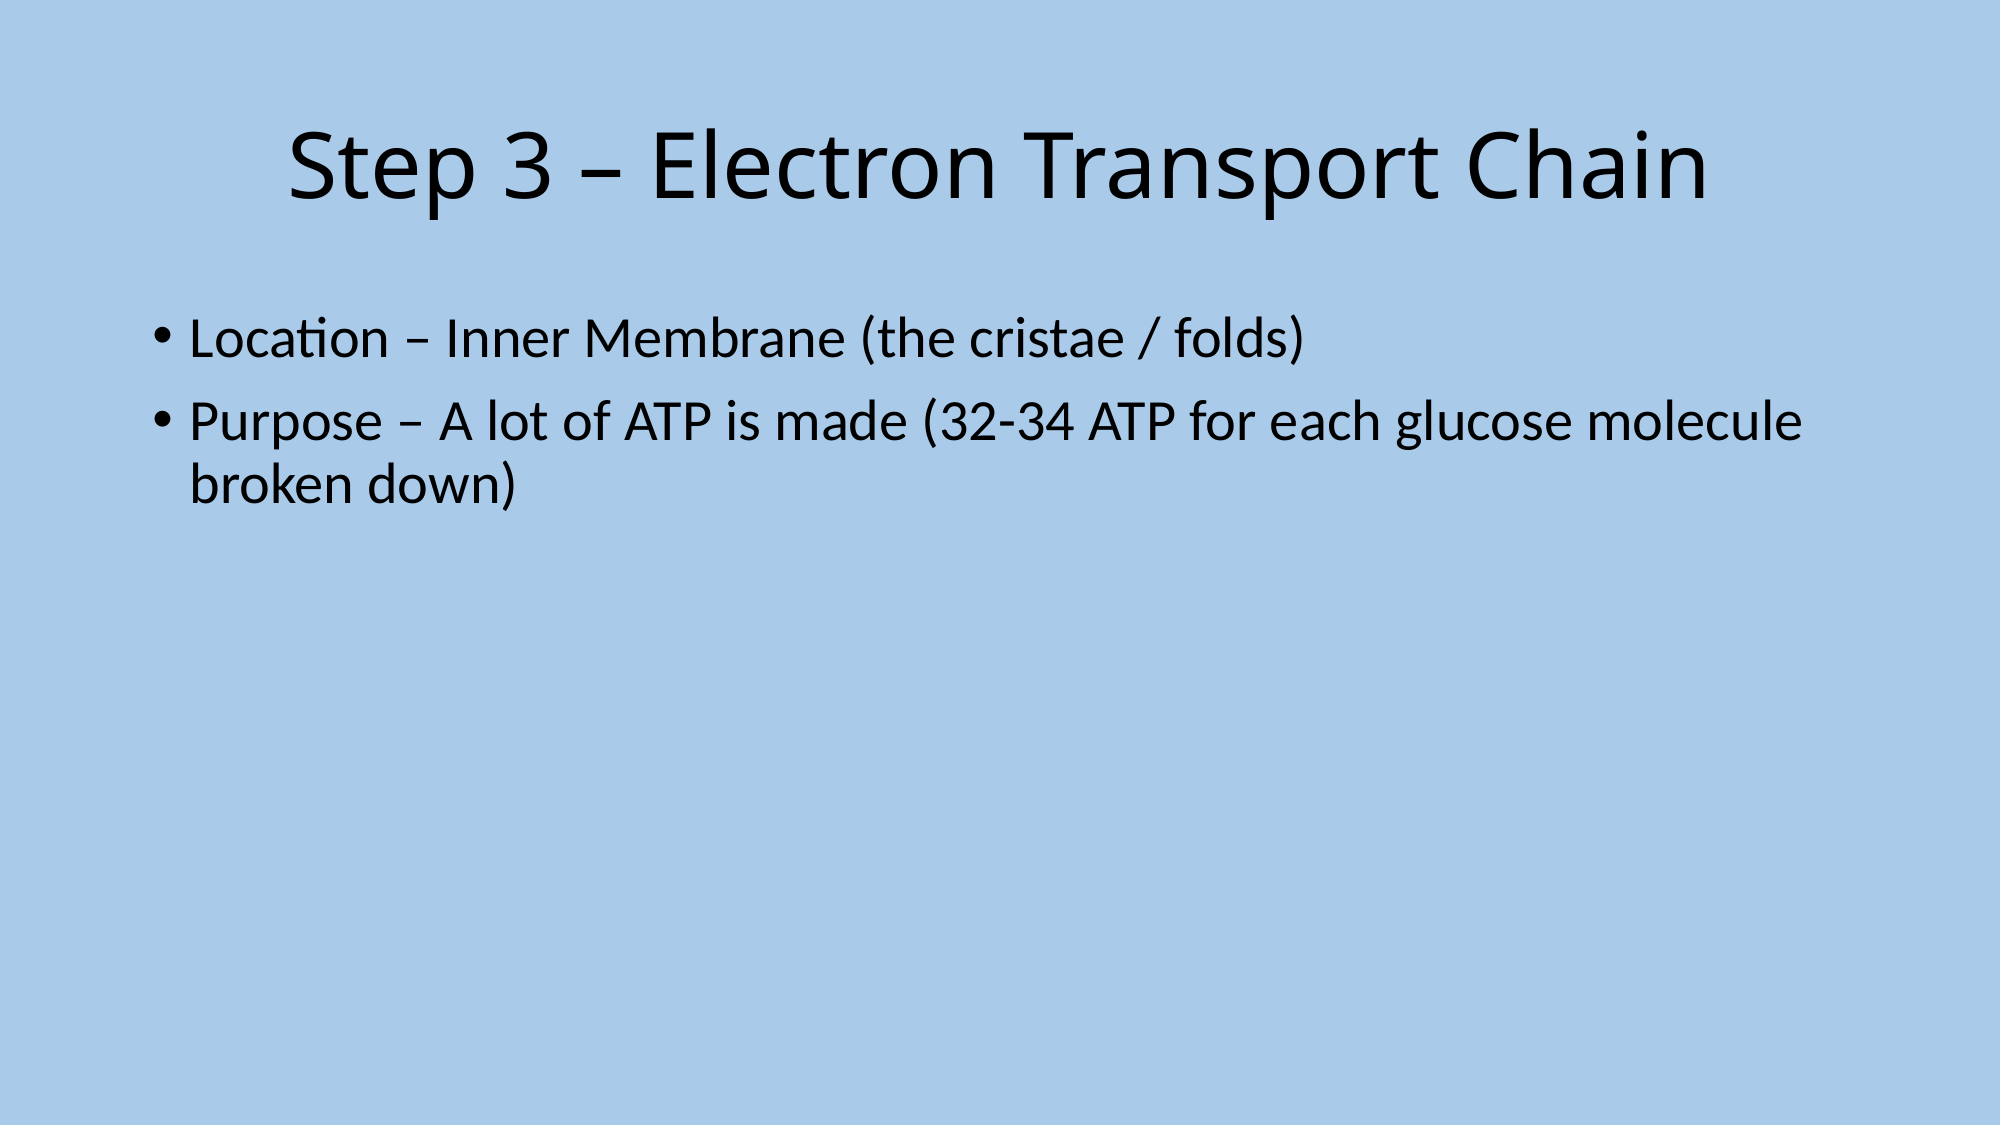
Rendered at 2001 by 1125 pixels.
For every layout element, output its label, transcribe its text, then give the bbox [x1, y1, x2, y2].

list Location – Inner Membrane (the cristae / folds) Purpose – A lot of ATP is made (32-34 ATP for each glucose molecule broken down) [137, 299, 1863, 1014]
title Step 3 – Electron Transport Chain [137, 59, 1863, 278]
